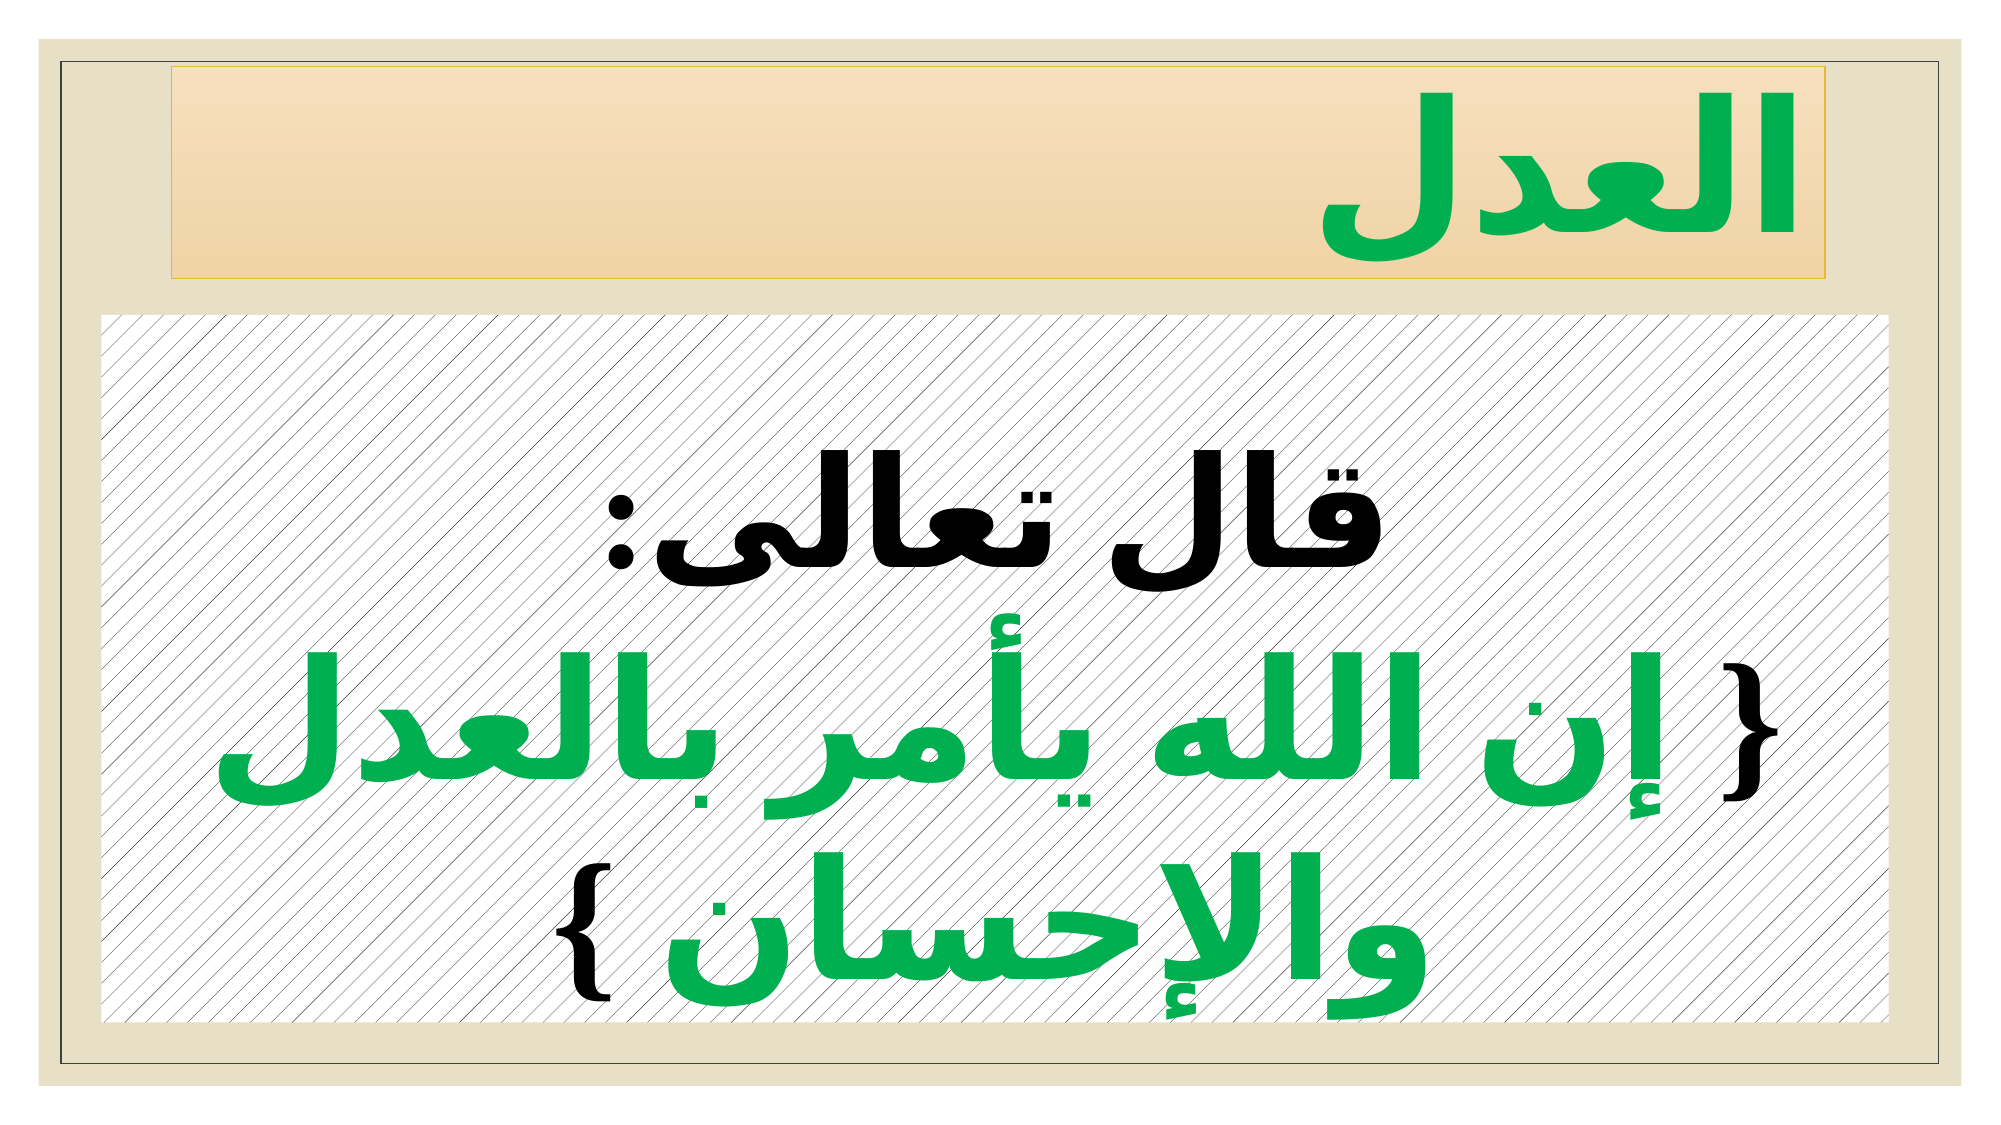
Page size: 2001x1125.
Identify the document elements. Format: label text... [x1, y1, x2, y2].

title العدل [171, 66, 1826, 279]
list قال تعالى: { إن الله يأمر بالعدل والإحسان } [101, 314, 1889, 1023]
